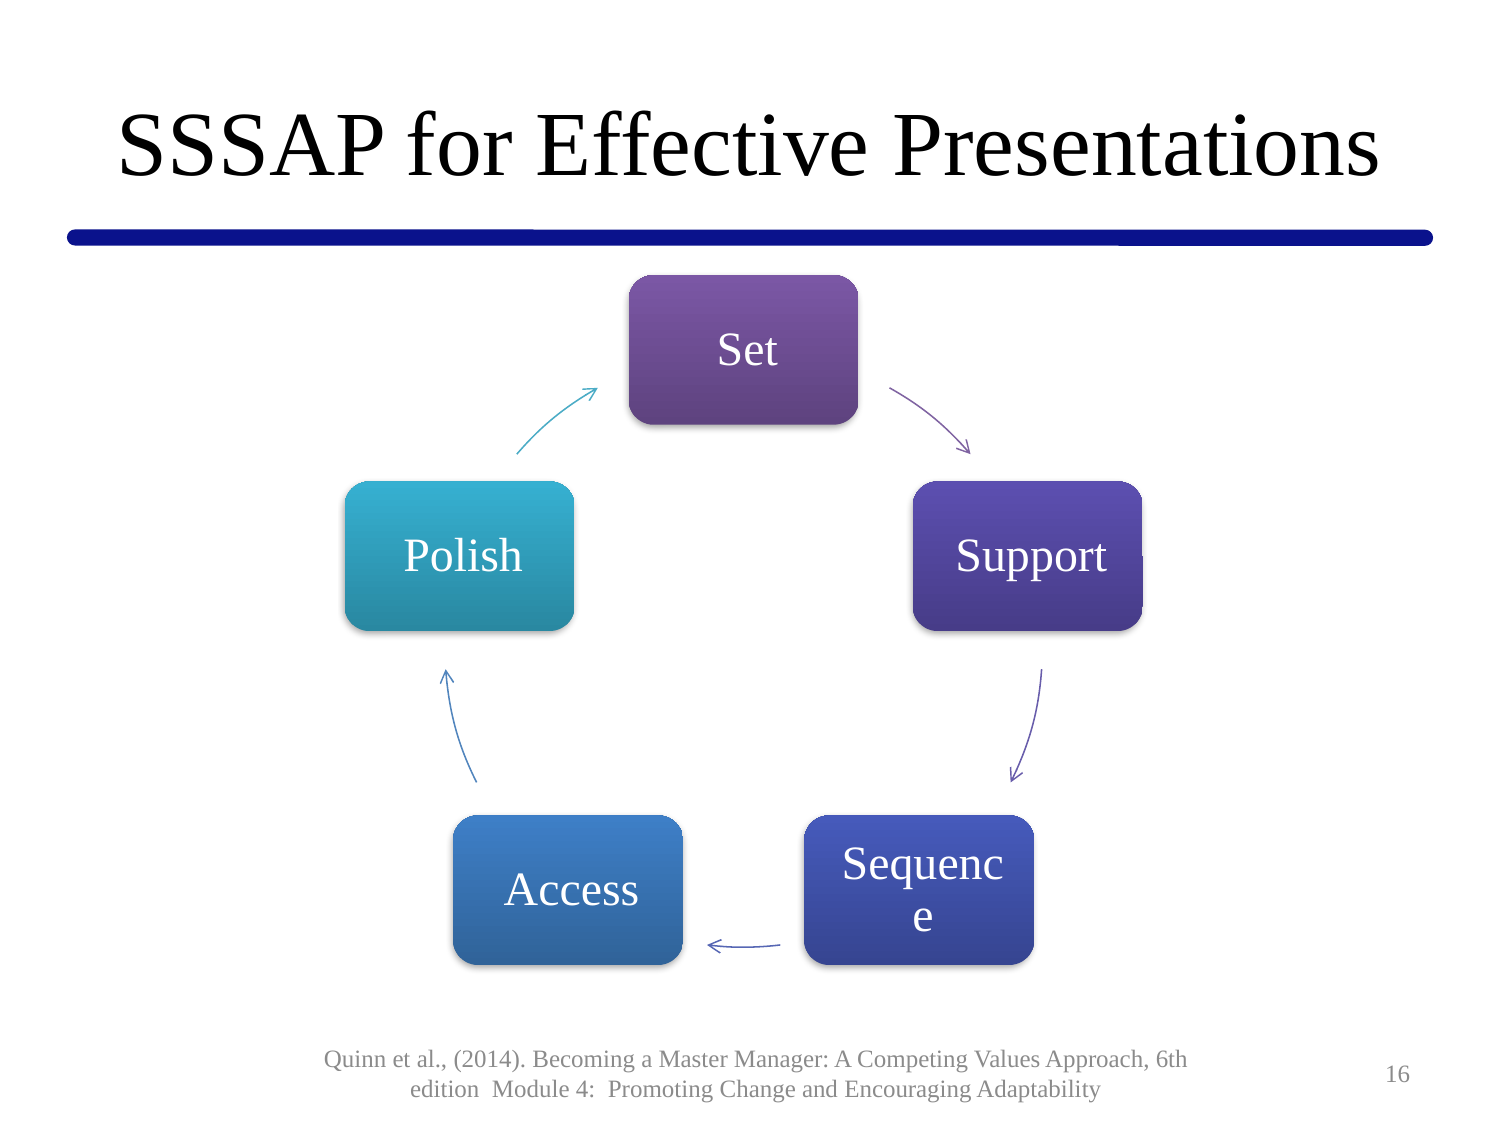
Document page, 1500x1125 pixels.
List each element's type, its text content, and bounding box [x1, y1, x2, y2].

title SSSAP for Effective Presentations [75, 45, 1425, 233]
footer Quinn et al., (2014). Becoming a Master Manager: A Competing Values Approach, 6th edition Module 4: Promoting Change and Encouraging Adaptability [287, 1042, 1074, 1103]
slide_number 16 [1074, 1042, 1425, 1103]
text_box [99, 274, 1388, 976]
